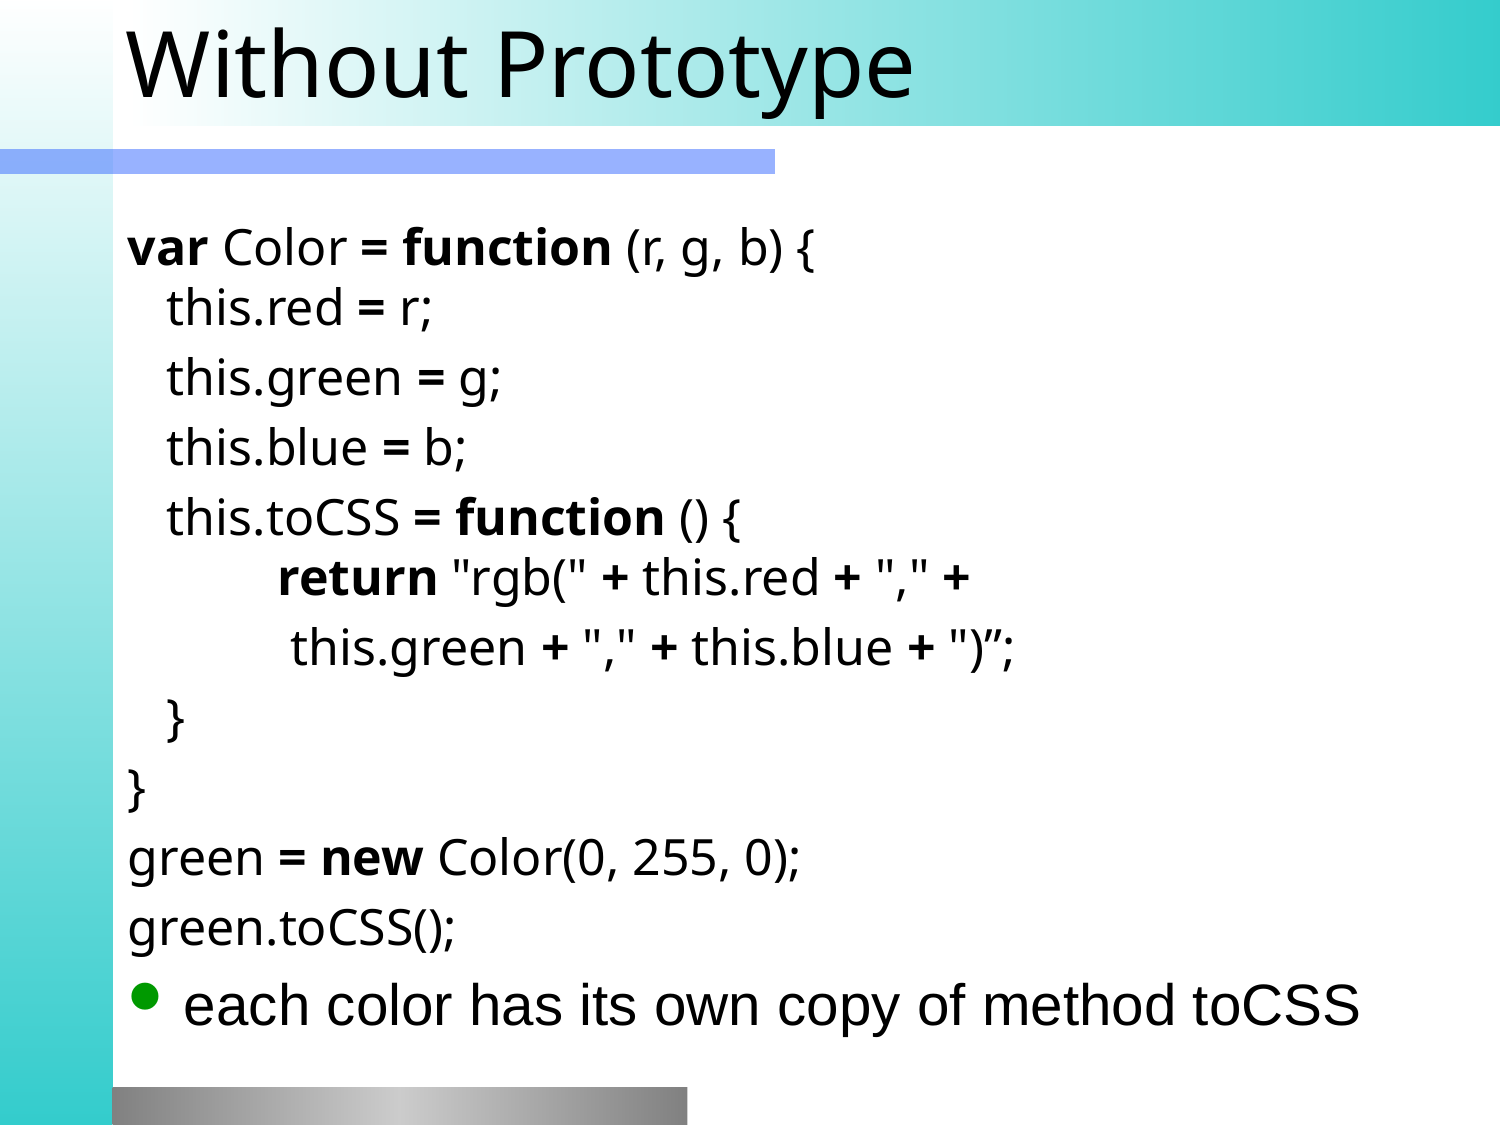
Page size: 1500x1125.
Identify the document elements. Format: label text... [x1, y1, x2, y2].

list var Color = function (r, g, b) { this.red = r; this.green = g; this.blue = b; this.toCSS = function () { return "rgb(" + this.red + "," + this.green + "," + this.blue + ")”; } } green = new Color(0, 255, 0); green.toCSS(); each color has its own copy of method toCSS [112, 207, 1483, 1073]
title Without Prototype [110, 0, 1424, 126]
